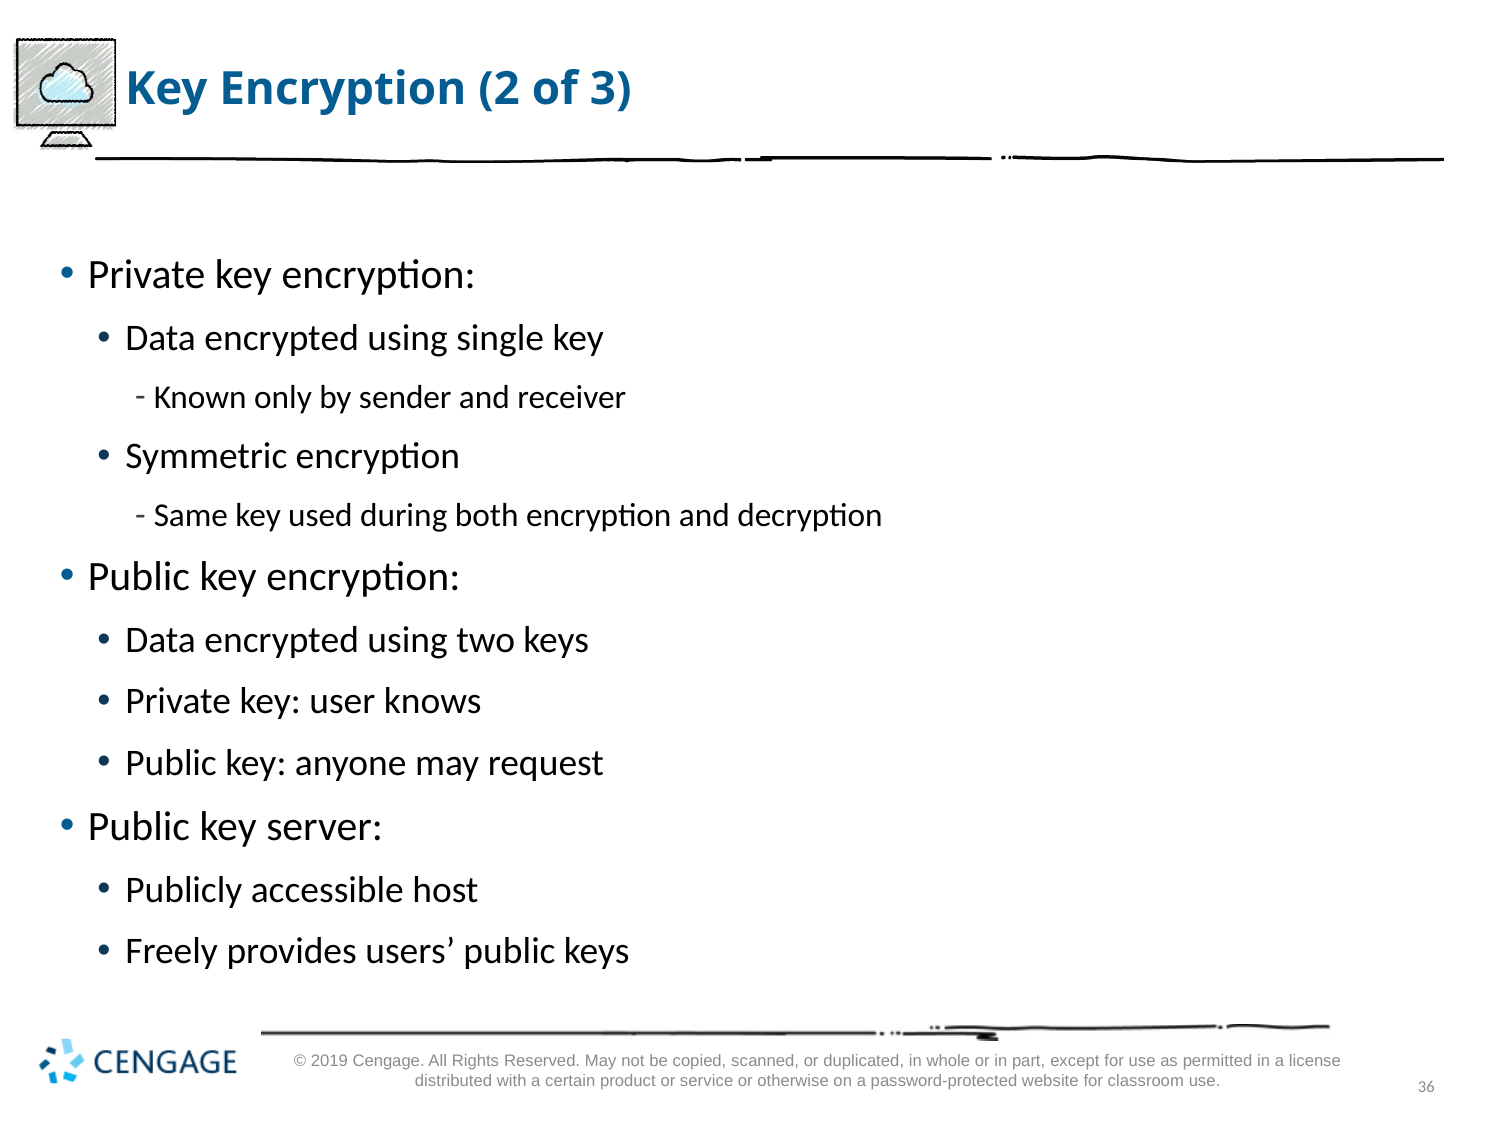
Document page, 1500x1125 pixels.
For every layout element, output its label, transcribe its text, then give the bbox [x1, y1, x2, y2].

picture [261, 1024, 1331, 1041]
title Key Encryption (2 of 3) [125, 66, 1442, 116]
list Private key encryption: Data encrypted using single key Known only by sender and receiver Symmetric encryption Same key used during both encryption and decryption Public key encryption: Data encrypted using two keys Private key: user knows Public key: anyone may request Public key server: Publicly accessible host Freely provides users’ public keys [59, 252, 1441, 980]
picture [19, 1025, 249, 1096]
footer © 2019 Cengage. All Rights Reserved. May not be copied, scanned, or duplicated, in whole or in part, except for use as permitted in a license distributed with a certain product or service or otherwise on a password-protected website for classroom use. [262, 1050, 1375, 1091]
picture [13, 36, 117, 151]
picture [95, 155, 1444, 163]
